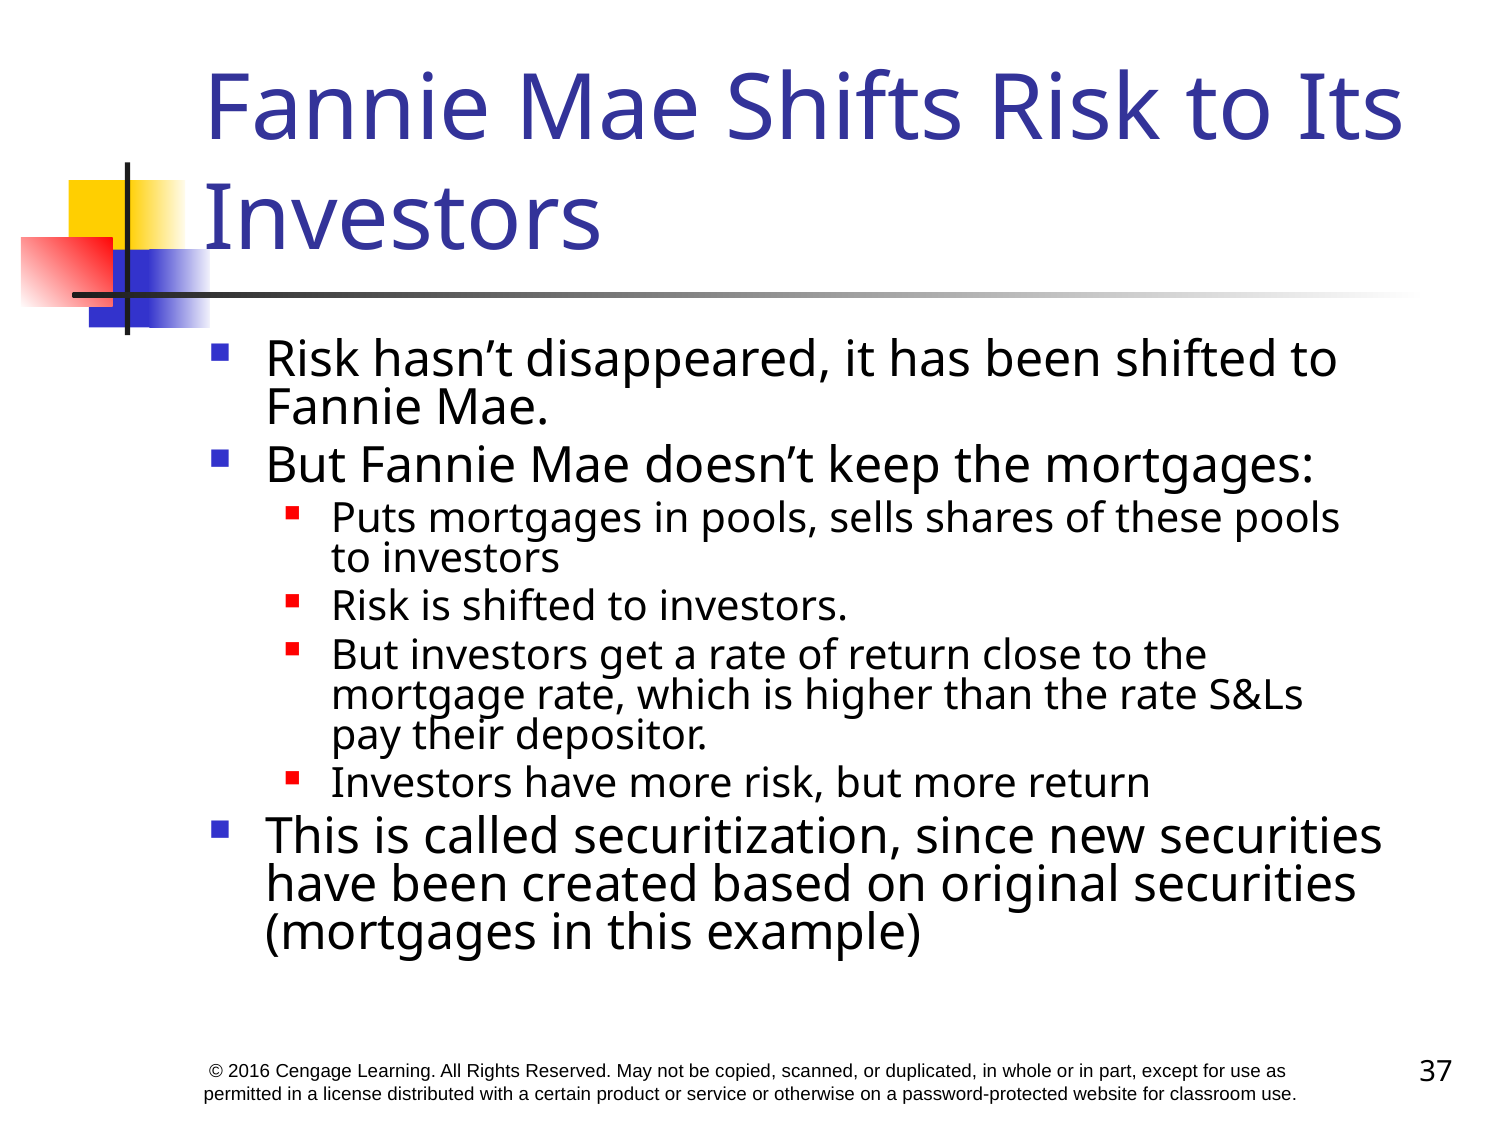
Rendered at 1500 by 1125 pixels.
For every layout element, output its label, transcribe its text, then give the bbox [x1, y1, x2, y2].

slide_number 37 [1154, 1023, 1468, 1100]
list Risk hasn’t disappeared, it has been shifted to Fannie Mae. But Fannie Mae doesn’t keep the mortgages: Puts mortgages in pools, sells shares of these pools to investors Risk is shifted to investors. But investors get a rate of return close to the mortgage rate, which is higher than the rate S&Ls pay their depositor. Investors have more risk, but more return This is called securitization, since new securities have been created based on original securities (mortgages in this example) [193, 330, 1401, 1007]
title Fannie Mae Shifts Risk to Its Investors [188, 34, 1468, 276]
